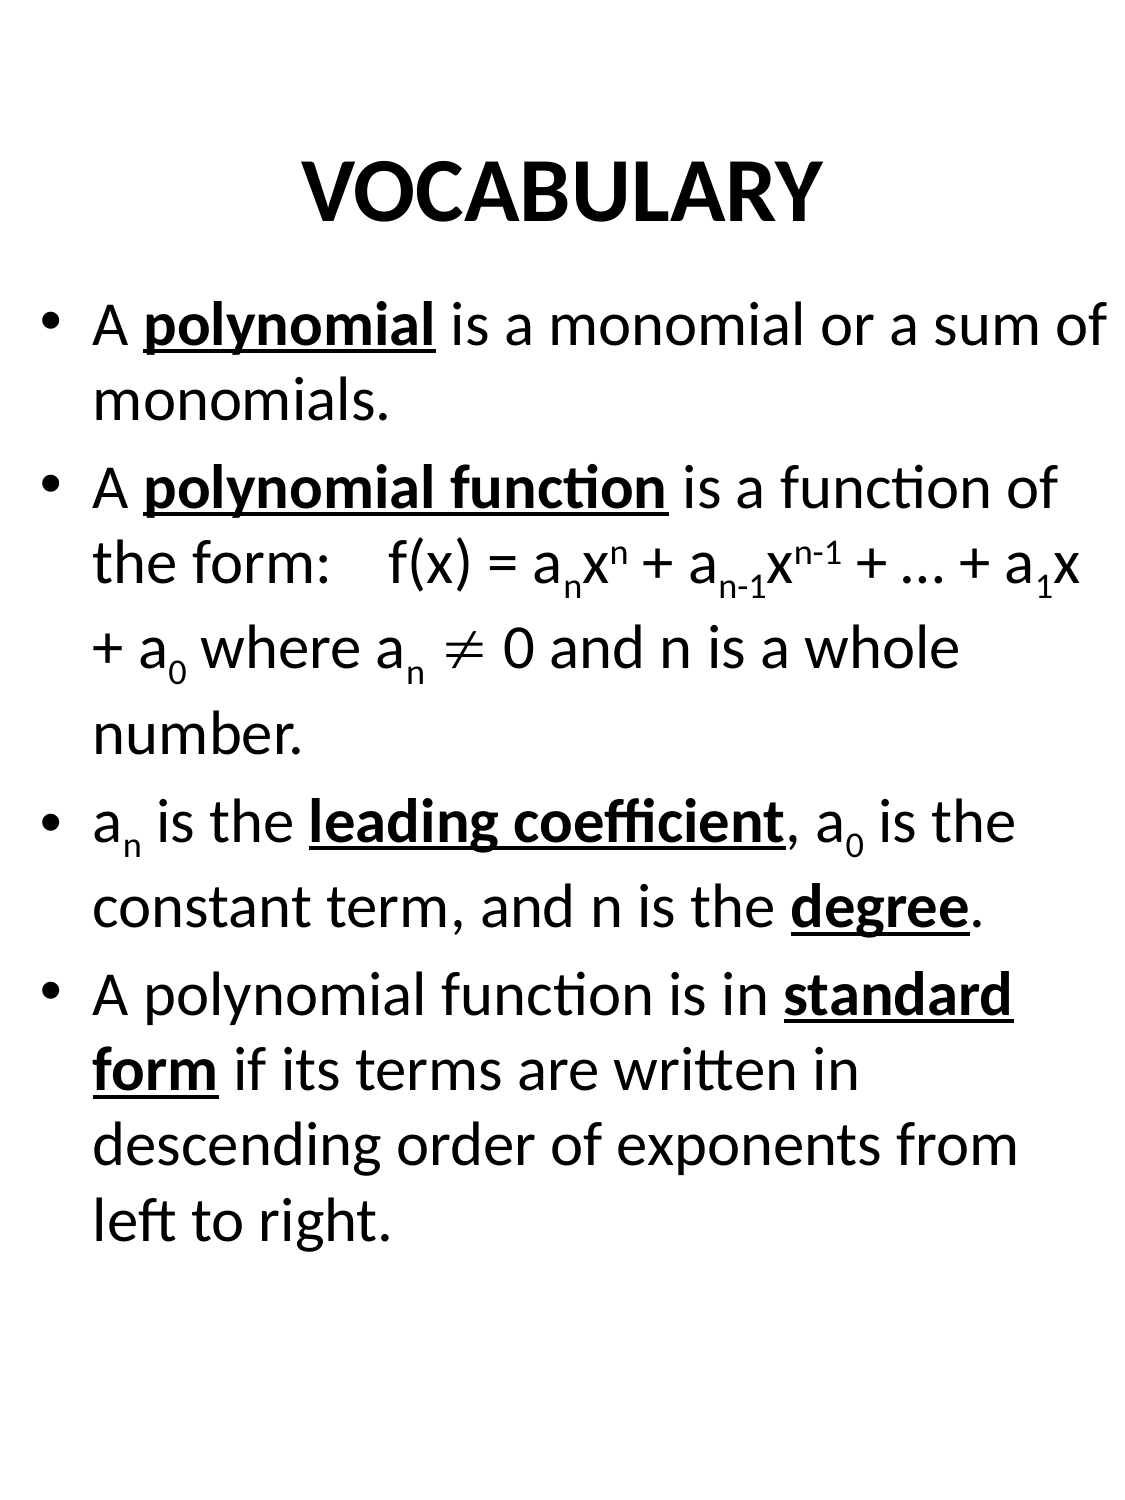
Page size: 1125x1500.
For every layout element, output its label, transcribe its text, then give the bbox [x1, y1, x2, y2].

list A polynomial is a monomial or a sum of monomials. A polynomial function is a function of the form: f(x) = anxn + an-1xn-1 + … + a1x + a0 where an  0 and n is a whole number. an is the leading coefficient, a0 is the constant term, and n is the degree. A polynomial function is in standard form if its terms are written in descending order of exponents from left to right. [24, 275, 1125, 1265]
title VOCABULARY [56, 60, 1069, 275]
